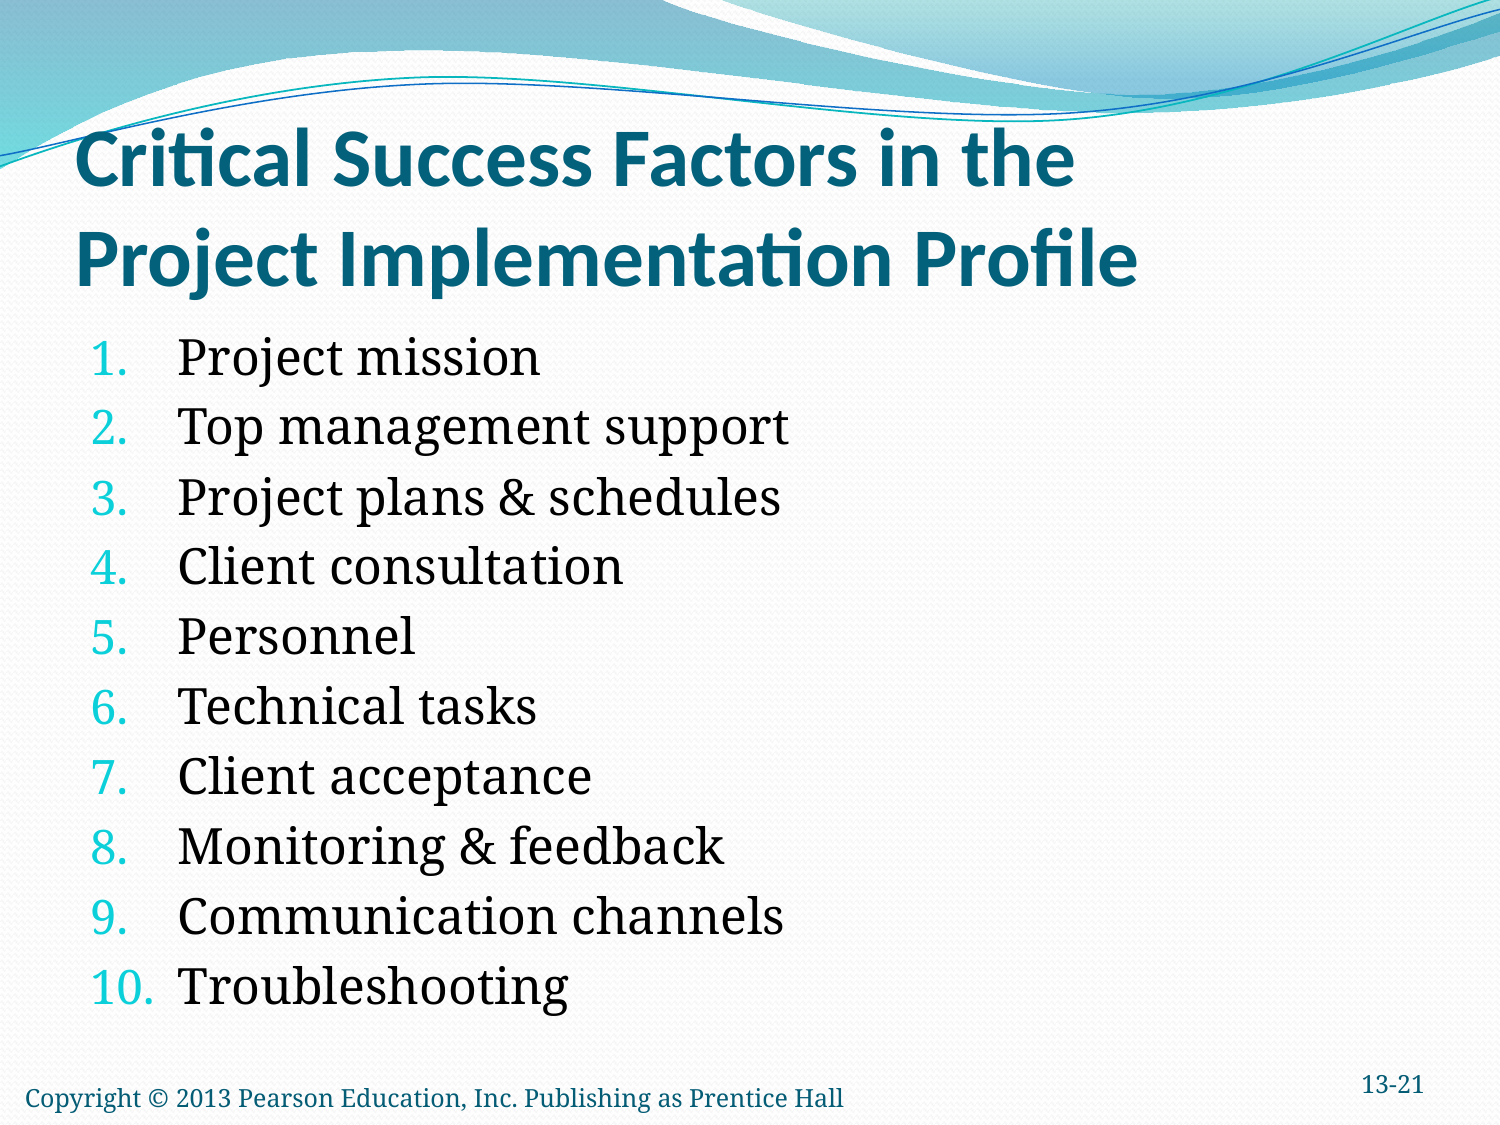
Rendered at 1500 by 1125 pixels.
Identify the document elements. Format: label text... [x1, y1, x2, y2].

title Critical Success Factors in the Project Implementation Profile [74, 115, 1426, 304]
list Project mission Top management support Project plans & schedules Client consultation Personnel Technical tasks Client acceptance Monitoring & feedback Communication channels Troubleshooting [74, 317, 1426, 1038]
slide_number 13-21 [1299, 1042, 1425, 1103]
